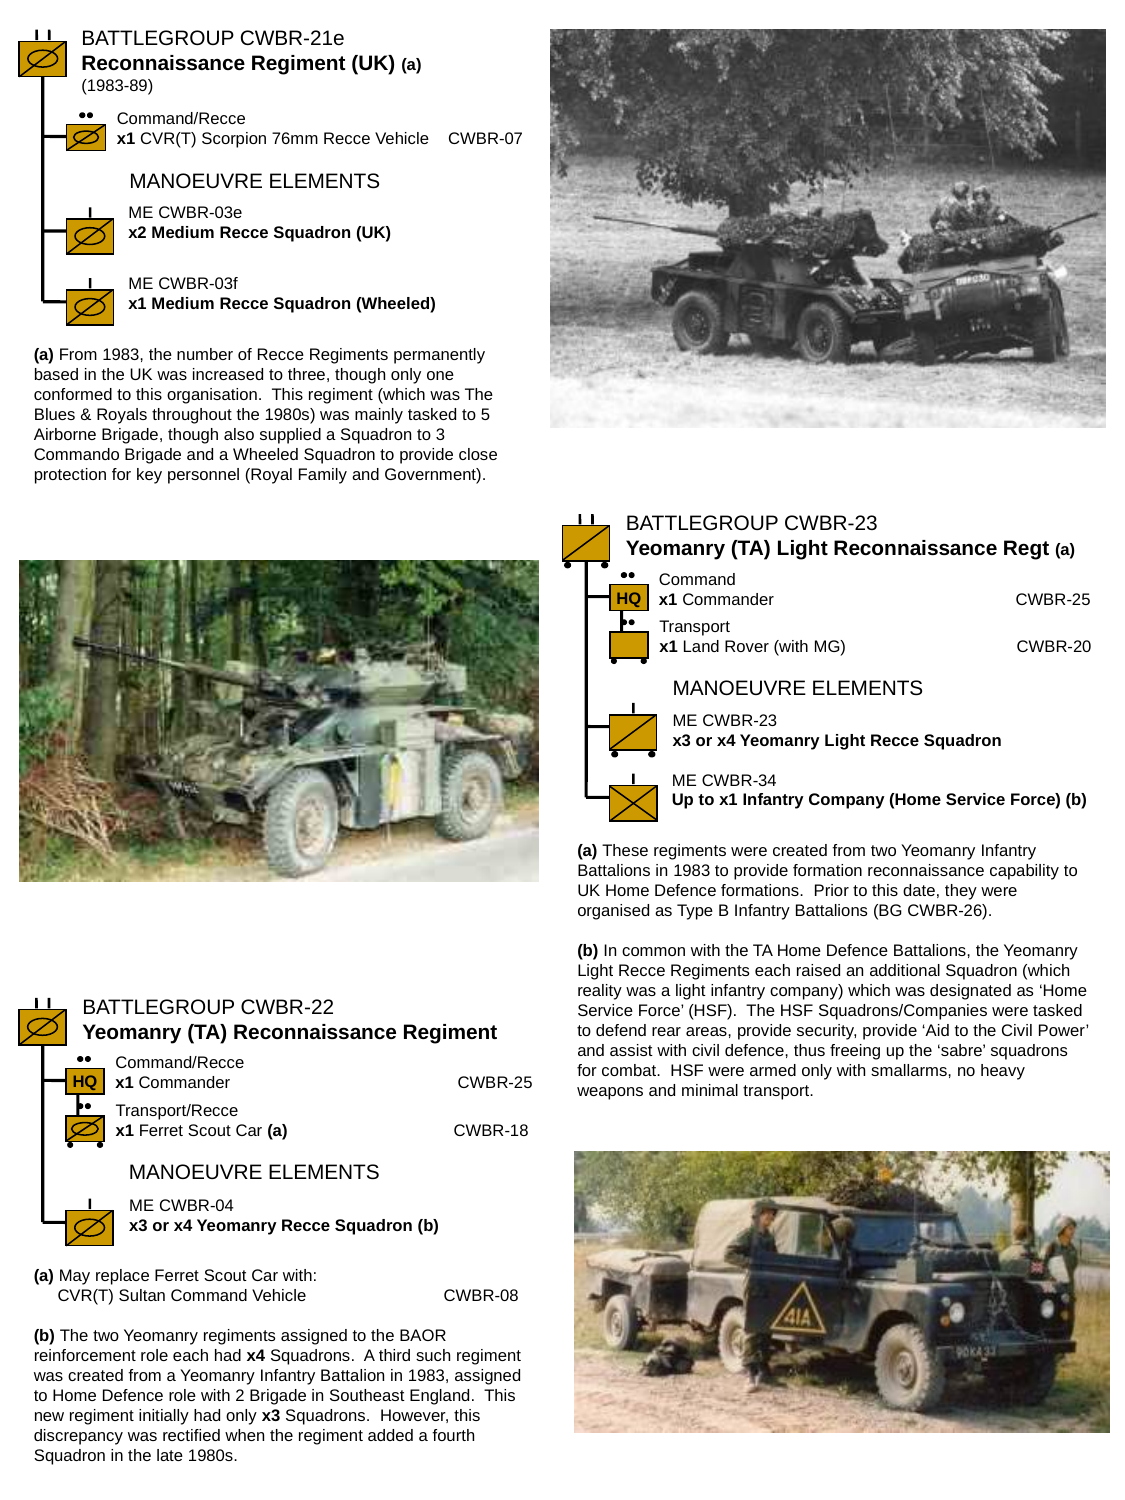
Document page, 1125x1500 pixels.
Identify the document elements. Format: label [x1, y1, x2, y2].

text_box [42, 1046, 455, 1246]
text_box [18, 336, 551, 491]
text_box [18, 985, 549, 1148]
picture [18, 560, 539, 882]
text_box [18, 1257, 546, 1473]
text_box [621, 572, 634, 578]
text_box [19, 17, 539, 325]
picture [574, 1151, 1110, 1433]
text_box [77, 1056, 91, 1062]
text_box [562, 502, 1107, 822]
picture [550, 29, 1106, 428]
text_box [562, 832, 1106, 1107]
